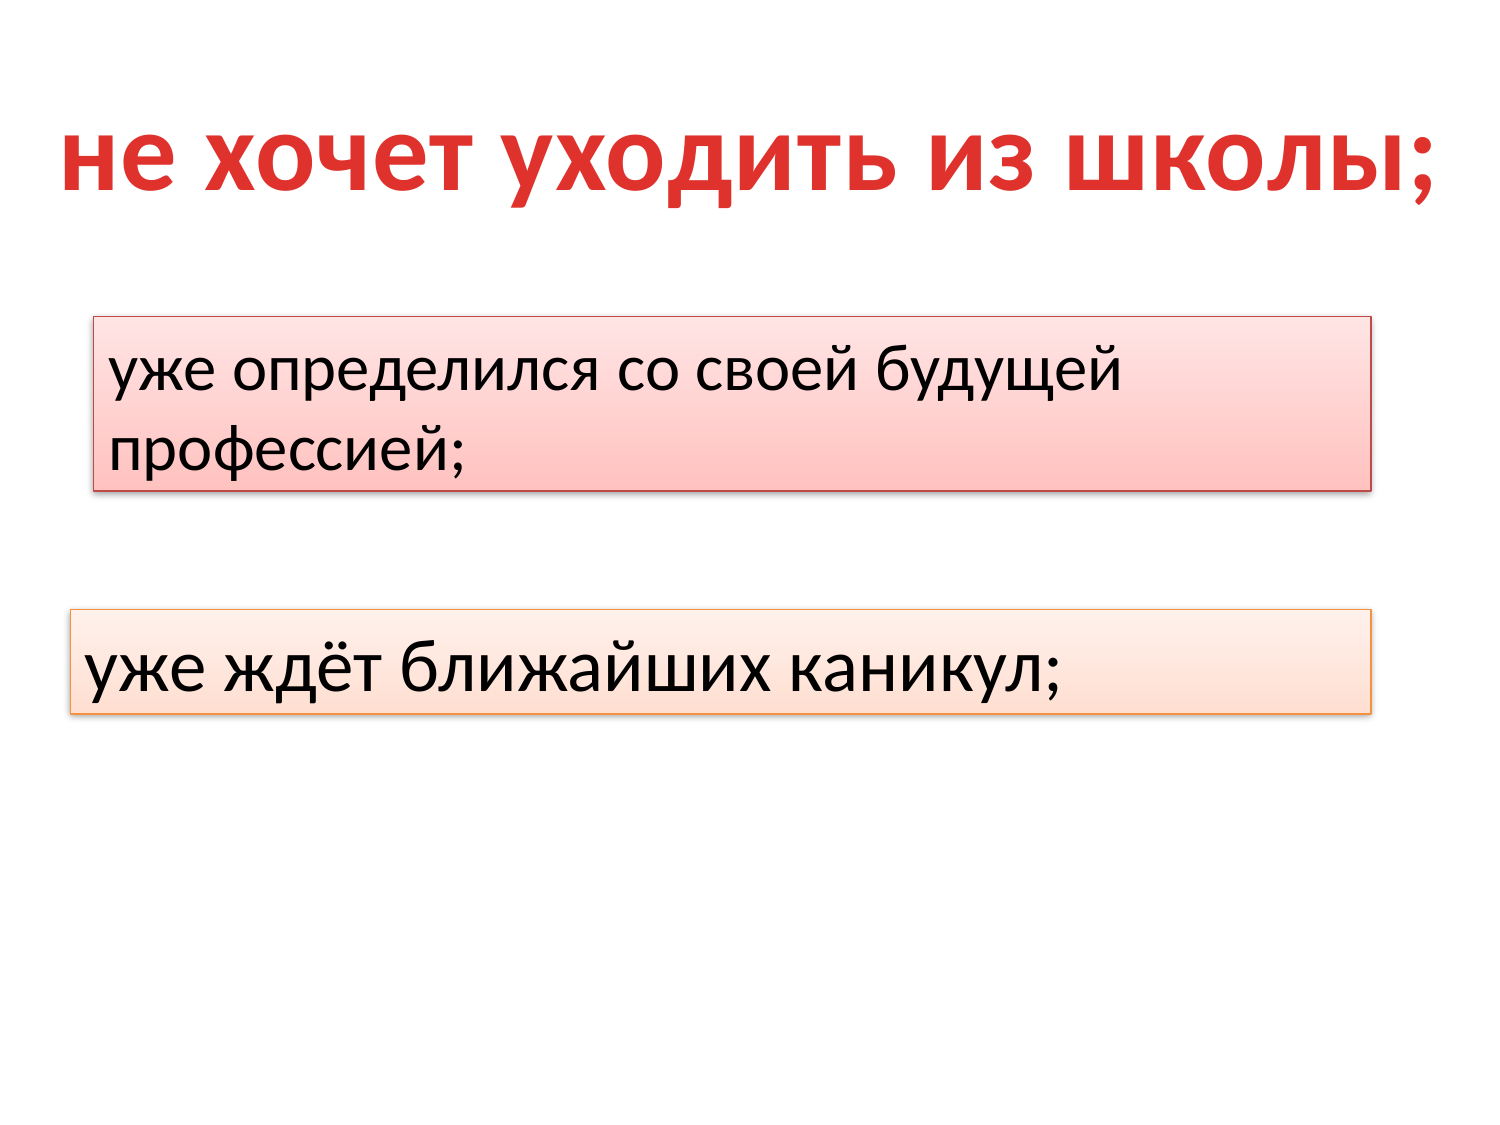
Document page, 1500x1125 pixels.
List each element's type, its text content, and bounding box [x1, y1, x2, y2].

text_box уже ждёт ближайших каникул; [70, 609, 1372, 715]
text_box уже определился со своей будущей профессией; [93, 316, 1372, 492]
text_box не хочет уходить из школы; [38, 70, 1462, 221]
